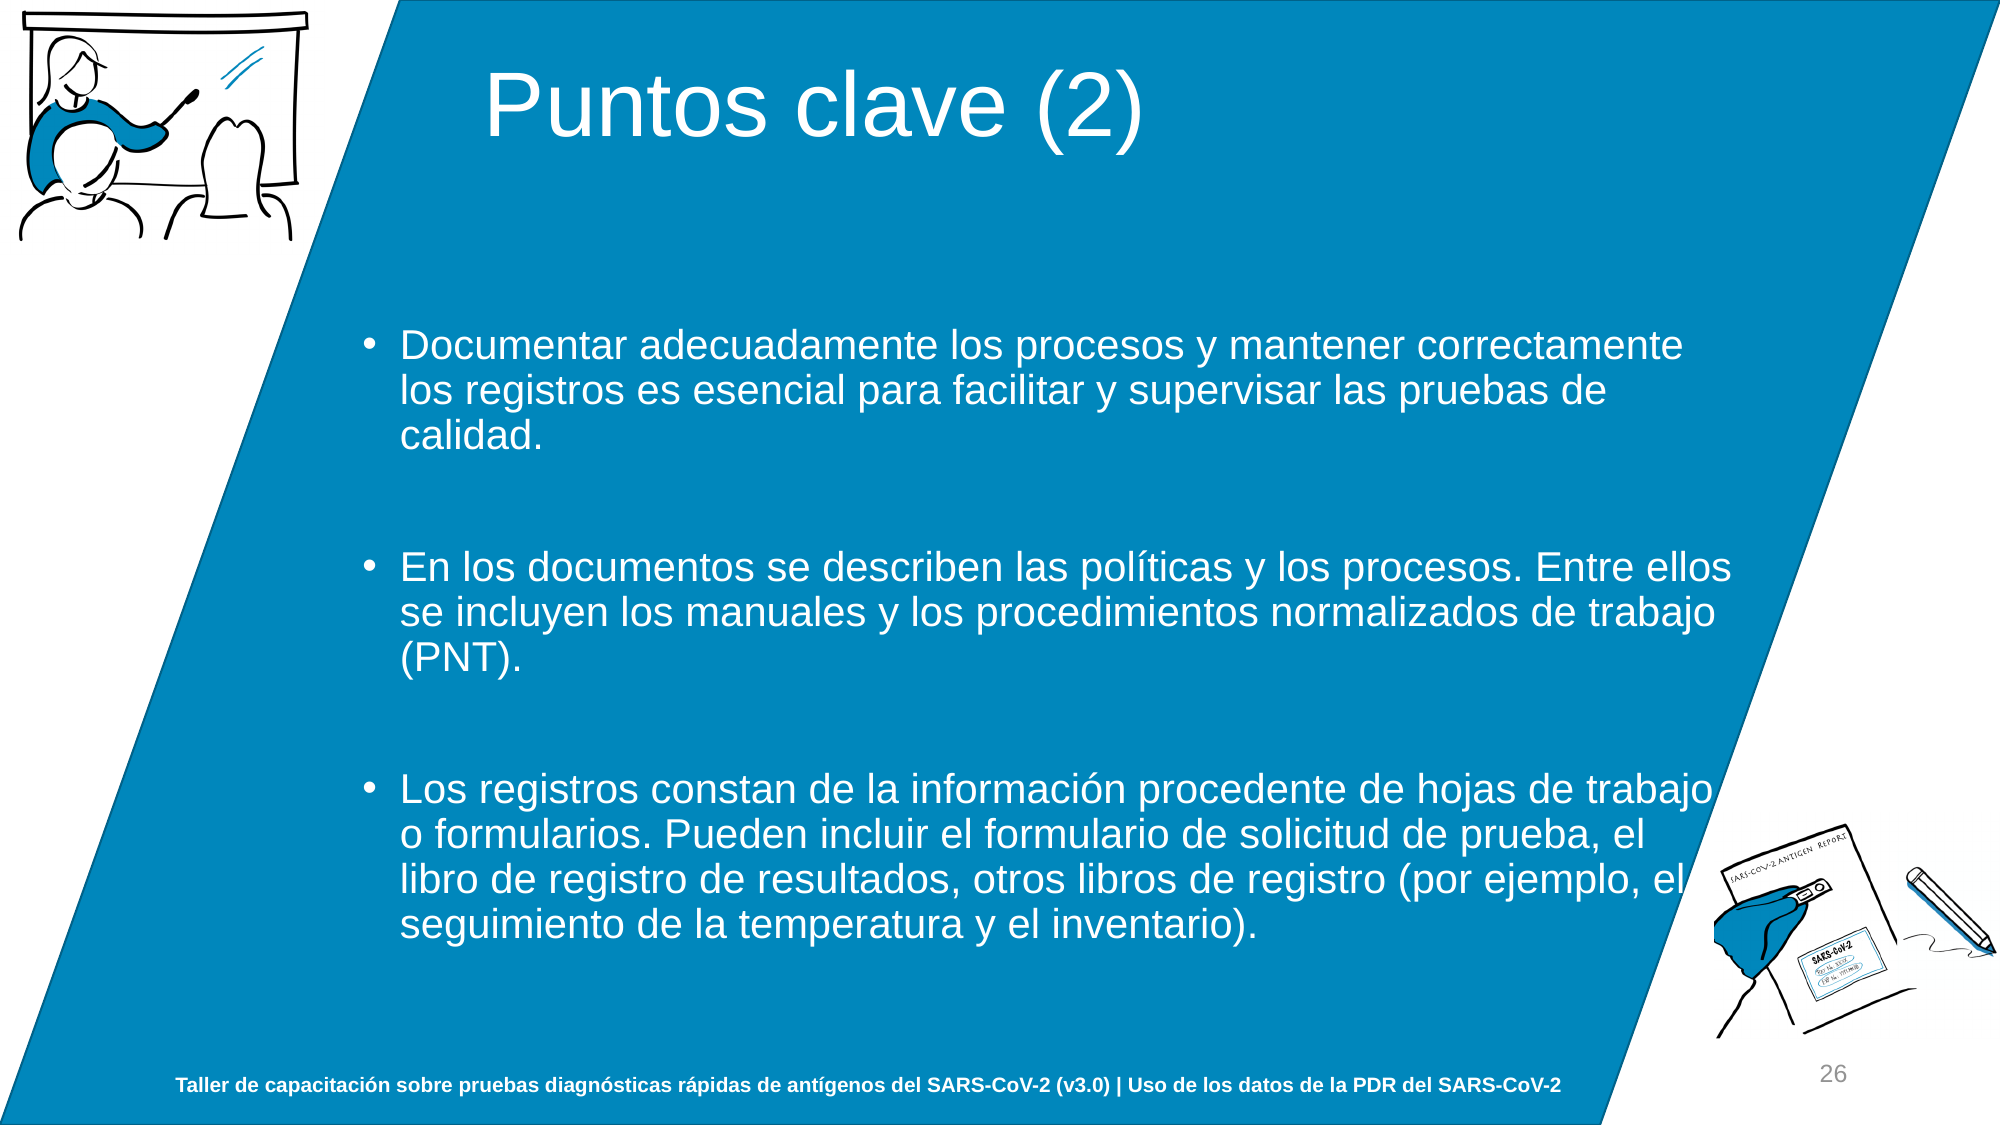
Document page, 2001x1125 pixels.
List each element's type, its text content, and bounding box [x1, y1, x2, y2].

text_box [0, 0, 2000, 1125]
picture [0, 0, 325, 255]
footer Taller de capacitación sobre pruebas diagnósticas rápidas de antígenos del SARS-CoV-2 (v3.0) | Uso de los datos de la PDR del SARS-CoV-2 [137, 1042, 1606, 1125]
text_box Puntos clave (2) [468, 49, 1236, 205]
slide_number 26 [1609, 1042, 1863, 1103]
picture [1714, 812, 2000, 1039]
text_box Documentar adecuadamente los procesos y mantener correctamente los registros es esencial para facilitar y supervisar las pruebas de calidad. En los documentos se describen las políticas y los procesos. Entre ellos se incluyen los manuales y los procedimientos normalizados de trabajo (PNT). Los registros constan de la información procedente de hojas de trabajo o formularios. Pueden incluir el formulario de solicitud de prueba, el libro de registro de resultados, otros libros de registro (por ejemplo, el seguimiento de la temperatura y el inventario). [347, 316, 1763, 1045]
